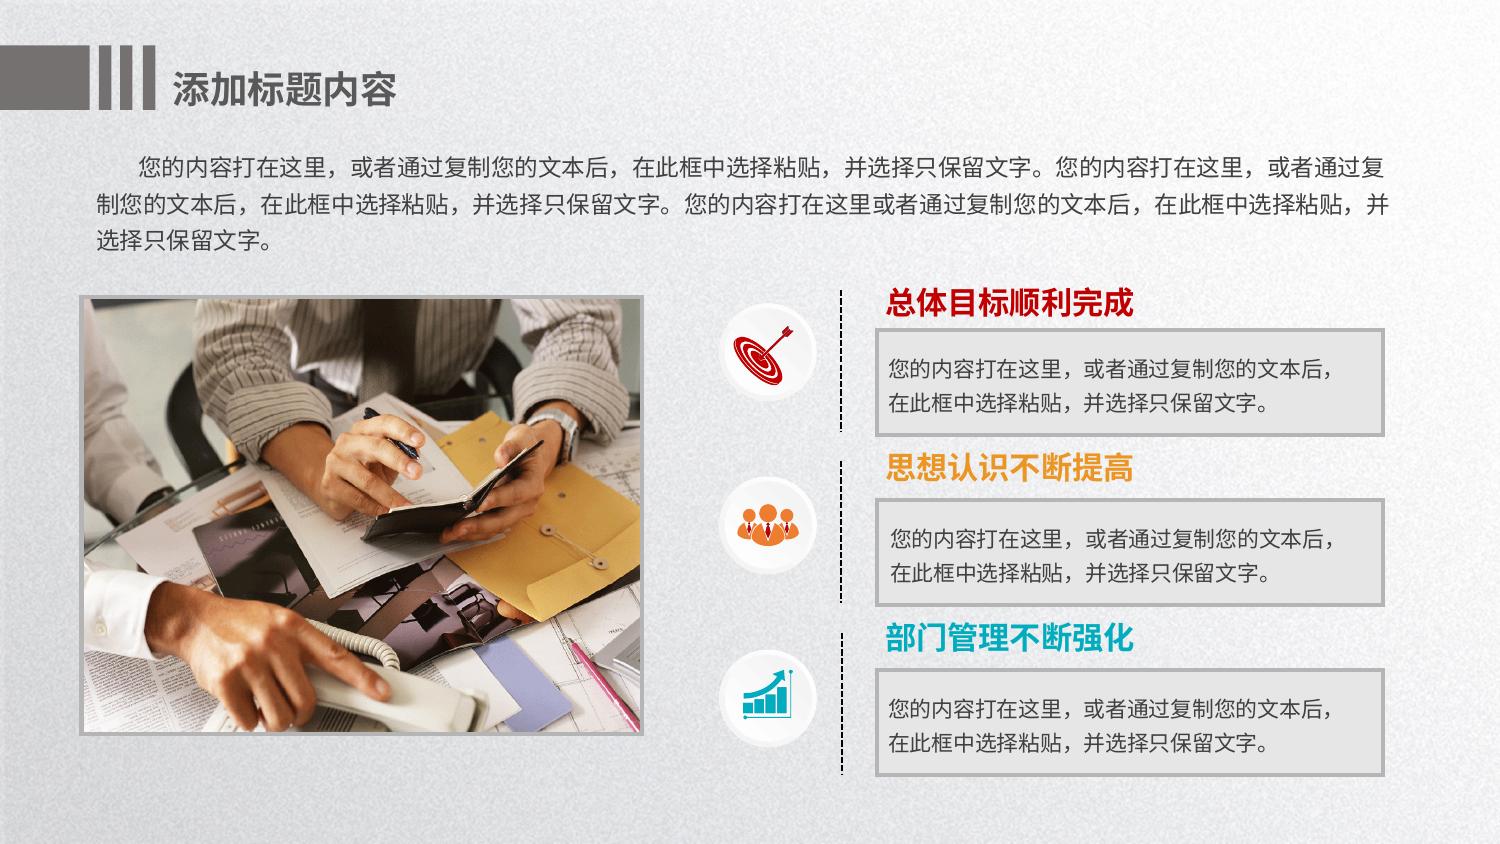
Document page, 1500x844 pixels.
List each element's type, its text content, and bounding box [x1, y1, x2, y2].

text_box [876, 499, 1383, 605]
text_box [80, 296, 643, 735]
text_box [876, 329, 1383, 435]
text_box [98, 44, 112, 111]
text_box [0, 44, 91, 111]
text_box 思想认识不断提高 [876, 444, 1144, 491]
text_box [876, 669, 1383, 775]
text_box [719, 476, 817, 574]
text_box [119, 44, 133, 111]
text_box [719, 649, 817, 748]
text_box 您的内容打在这里，或者通过复制您的文本后，在此框中选择粘贴，并选择只保留文字。您的内容打在这里，或者通过复制您的文本后，在此框中选择粘贴，并选择只保留文字。您的内容打在这里或者通过复制您的文本后，在此框中选择粘贴，并选择只保留文字。 [81, 137, 1422, 262]
text_box 部门管理不断强化 [876, 613, 1144, 660]
text_box [142, 44, 156, 111]
picture [0, 0, 1500, 844]
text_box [719, 303, 817, 401]
text_box 总体目标顺利完成 [876, 279, 1144, 325]
text_box 添加标题内容 [157, 45, 469, 119]
